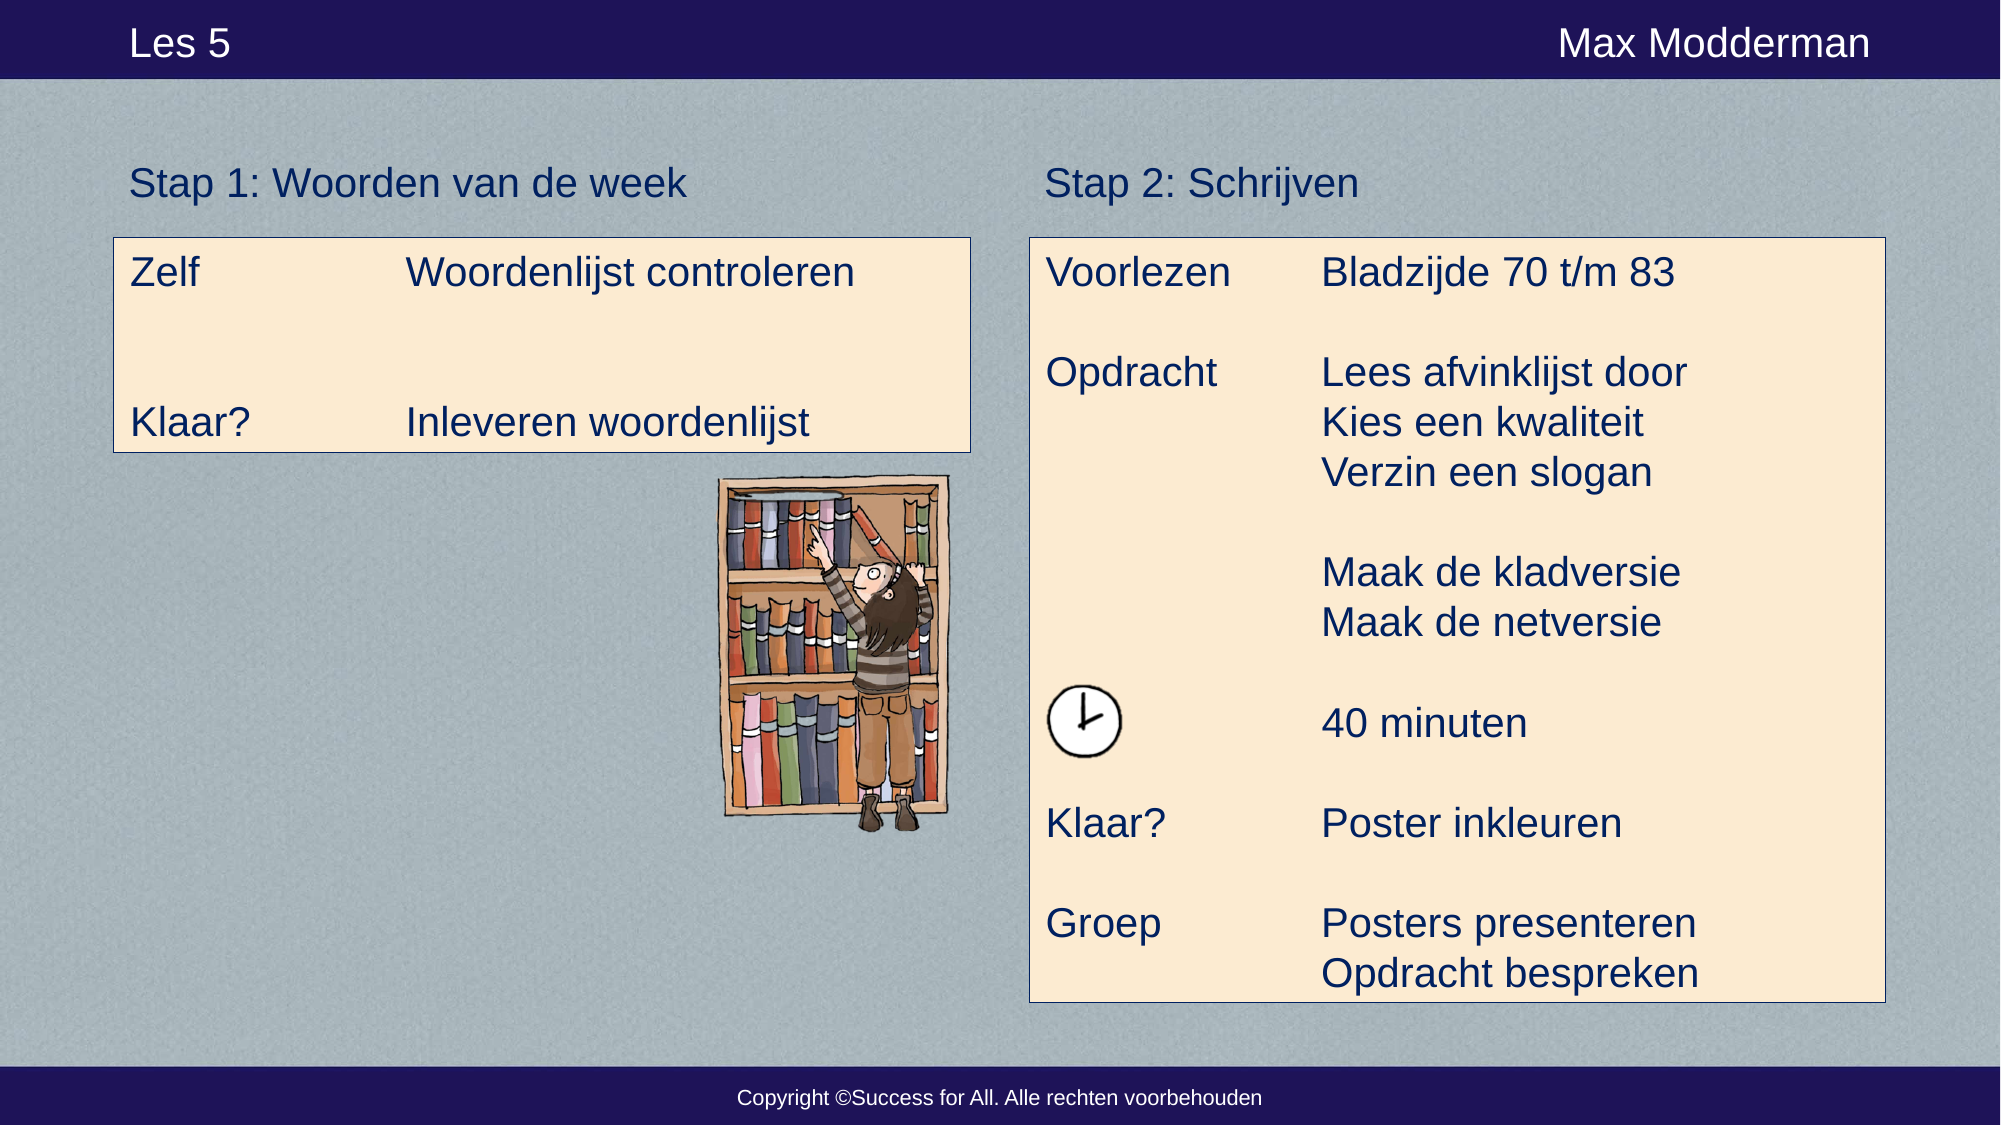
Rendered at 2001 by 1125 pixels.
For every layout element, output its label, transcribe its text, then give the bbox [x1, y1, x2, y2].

text_box Copyright ©Success for All. Alle rechten voorbehouden [0, 1076, 2000, 1125]
text_box Max Modderman [999, 8, 1886, 123]
text_box Voorlezen Bladzijde 70 t/m 83 Opdracht Lees afvinklijst door Kies een kwaliteit Verzin een slogan Maak de kladversie Maak de netversie 40 minuten Klaar? Poster inkleuren Groep Posters presenteren Opdracht bespreken [1029, 237, 1886, 1003]
text_box Stap 2: Schrijven [1029, 148, 1822, 214]
text_box Stap 1: Woorden van de week [114, 148, 907, 214]
text_box Zelf Woordenlijst controleren Klaar? Inleveren woordenlijst [113, 237, 971, 453]
picture [0, 0, 2001, 1125]
text_box Les 5 [114, 8, 354, 73]
